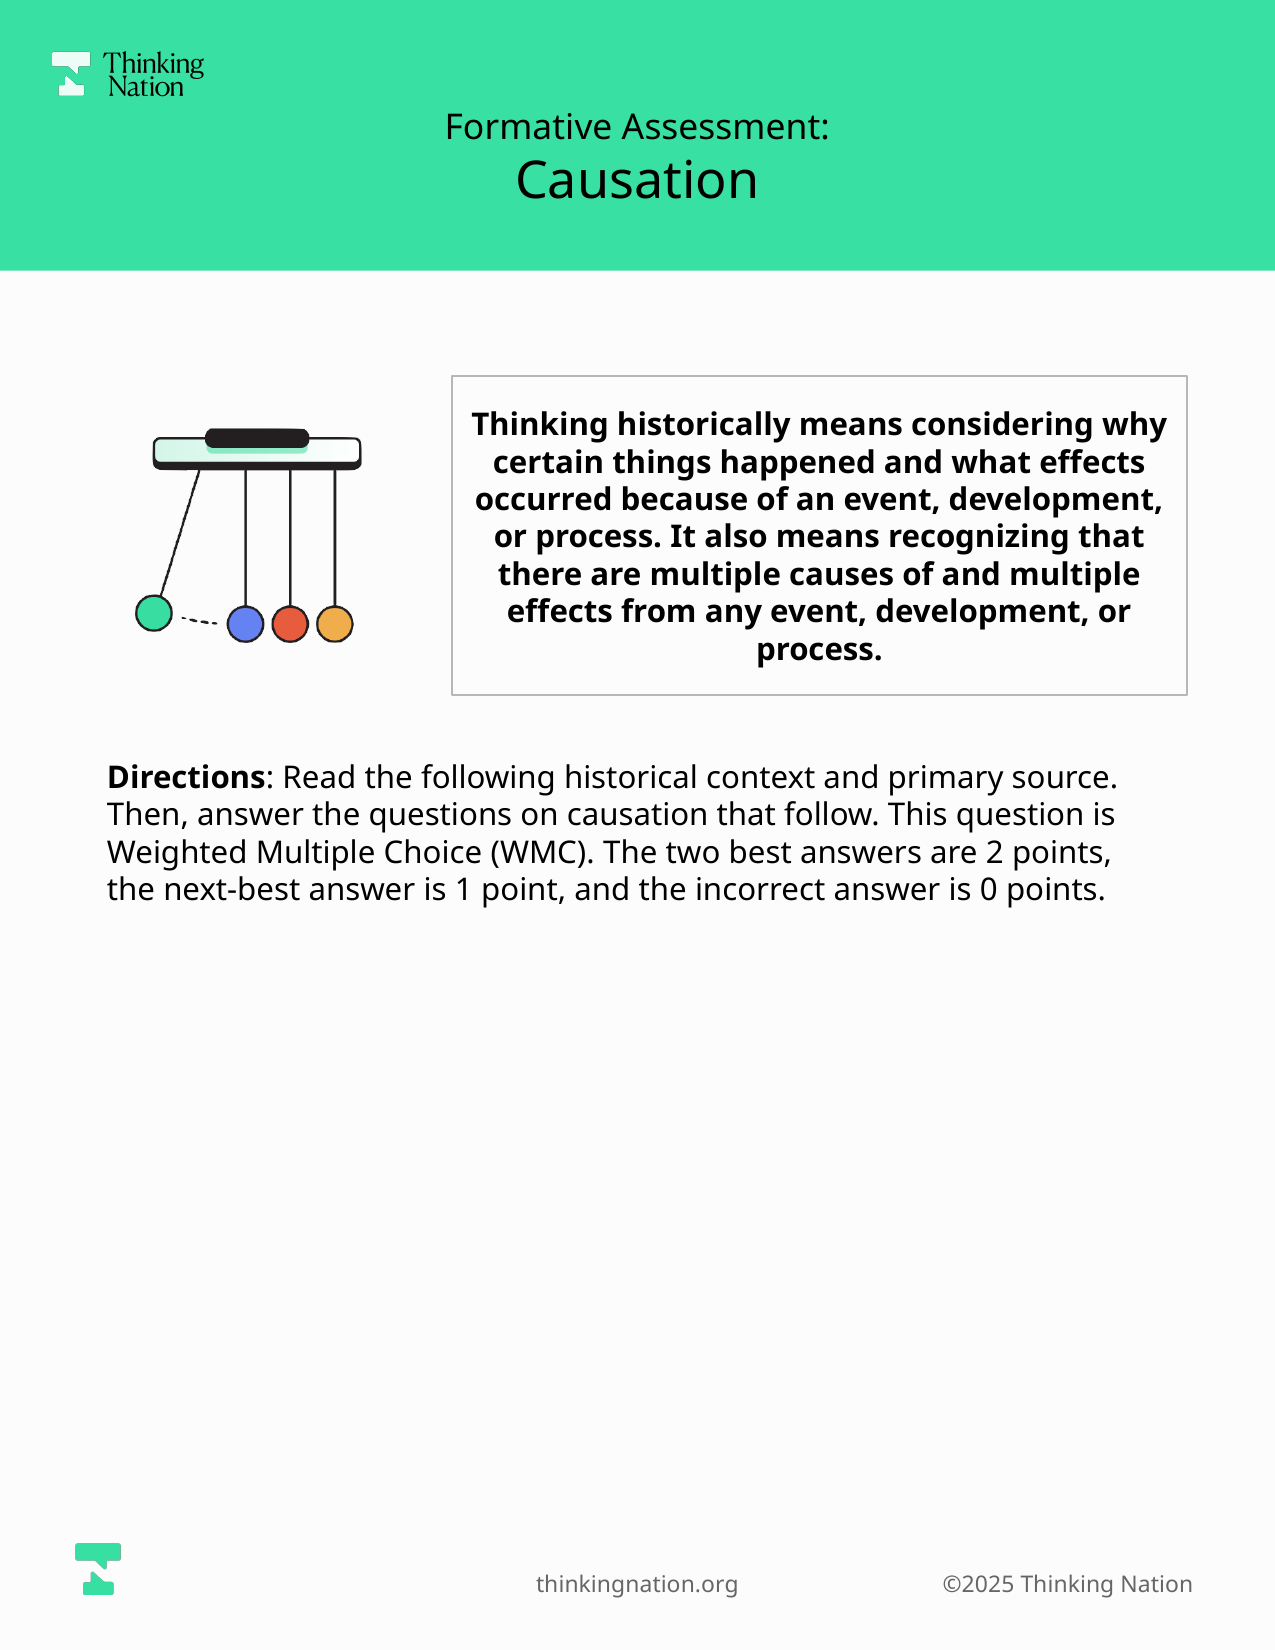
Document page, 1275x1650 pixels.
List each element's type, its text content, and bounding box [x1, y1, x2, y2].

text_box Formative Assessment: Causation [0, 0, 1275, 271]
text_box Directions: Read the following historical context and primary source. Then, answer the questions on causation that follow. This question is Weighted Multiple Choice (WMC). The two best answers are 2 points, the next-best answer is 1 point, and the incorrect answer is 0 points. [87, 758, 1187, 905]
picture [62, 1533, 134, 1605]
text_box ©2025 Thinking Nation [907, 1553, 1210, 1605]
text_box thinkingnation.org [486, 1553, 789, 1605]
text_box Thinking historically means considering why certain things happened and what effects occurred because of an event, development, or process. It also means recognizing that there are multiple causes of and multiple effects from any event, development, or process. [452, 376, 1187, 695]
picture [35, 37, 210, 110]
picture [87, 374, 410, 697]
